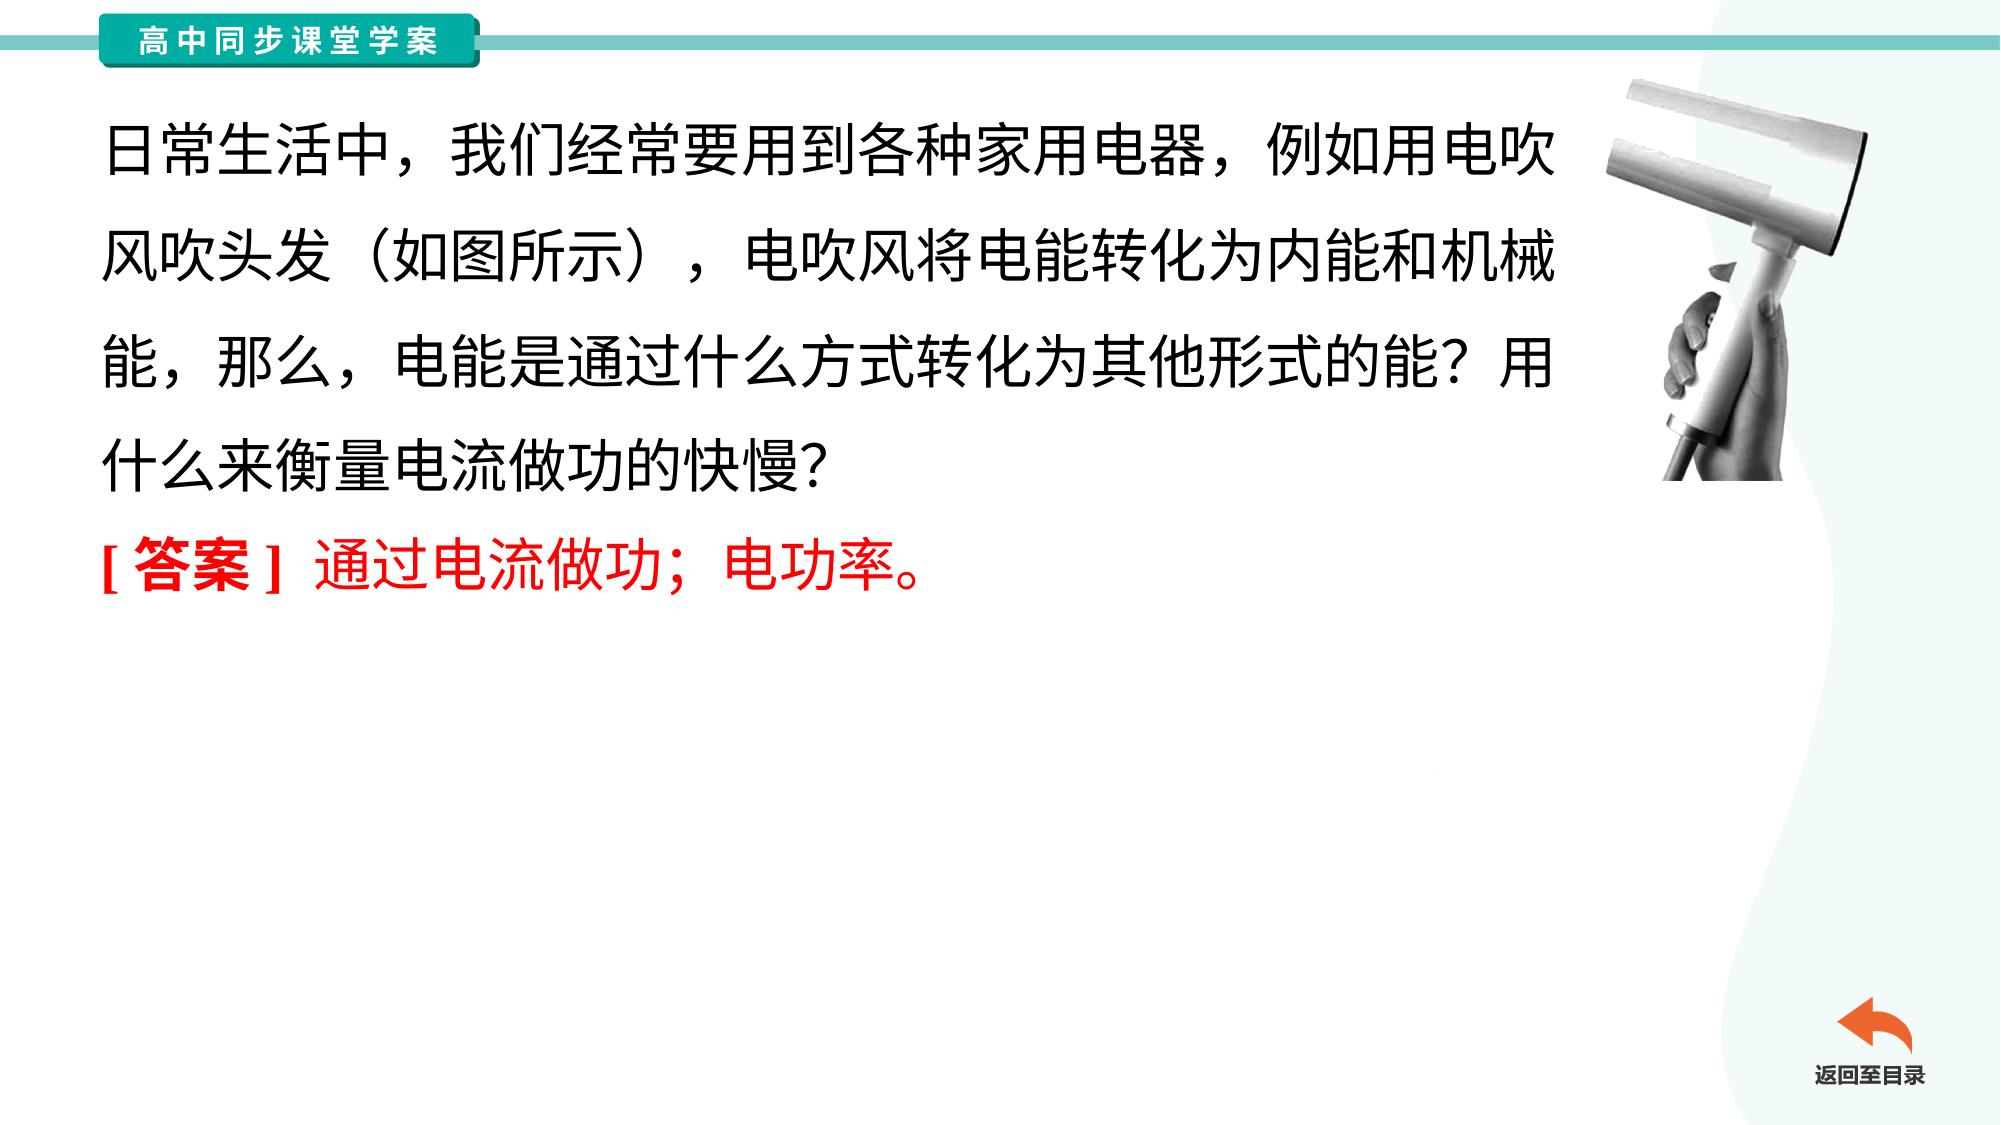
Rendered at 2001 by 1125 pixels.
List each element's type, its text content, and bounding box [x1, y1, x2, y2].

text_box [答案] 通过电流做功；电功率。 [100, 496, 1899, 588]
picture [0, 0, 2000, 1125]
text_box 日常生活中，我们经常要用到各种家用电器，例如用电吹 风吹头发（如图所示），电吹风将电能转化为内能和机械 能，那么，电能是通过什么方式转化为其他形式的能？用 什么来衡量电流做功的快慢？ [100, 76, 1604, 489]
